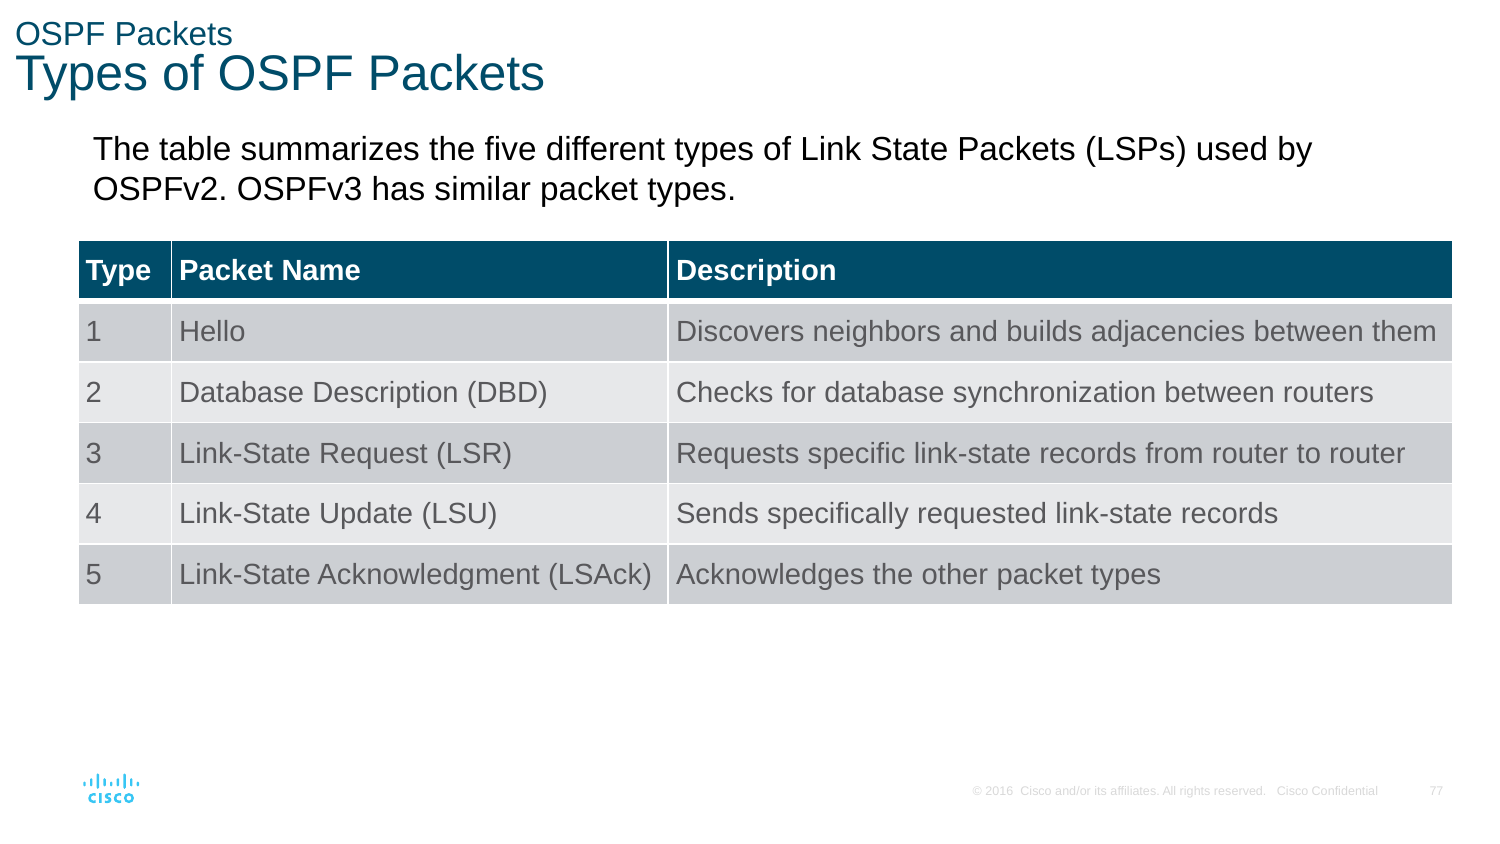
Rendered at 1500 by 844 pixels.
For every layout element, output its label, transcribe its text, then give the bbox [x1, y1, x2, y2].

table_cell 2 [79, 363, 171, 422]
table_cell Database Description (DBD) [172, 363, 667, 422]
list The table summarizes the five different types of Link State Packets (LSPs) used by OSPFv2. OSPFv3 has similar packet types. [77, 120, 1437, 226]
title OSPF Packets Types of OSPF Packets [0, 0, 1369, 121]
table_header Packet Name [172, 241, 667, 298]
table_cell Hello [172, 304, 667, 361]
table_cell Acknowledges the other packet types [669, 545, 1452, 604]
table_cell Sends specifically requested link-state records [669, 484, 1452, 543]
table_cell Link-State Request (LSR) [172, 423, 667, 483]
table_cell Discovers neighbors and builds adjacencies between them [669, 304, 1452, 361]
table_cell Checks for database synchronization between routers [669, 363, 1452, 422]
table_header Type [79, 241, 171, 298]
table_header Description [669, 241, 1452, 298]
table_cell Link-State Acknowledgment (LSAck) [172, 545, 667, 604]
table_cell Requests specific link-state records from router to router [669, 423, 1452, 483]
table_cell 3 [79, 423, 171, 483]
table_cell Link-State Update (LSU) [172, 484, 667, 543]
table_cell 1 [79, 304, 171, 361]
table_cell 4 [79, 484, 171, 543]
table_cell 5 [79, 545, 171, 604]
